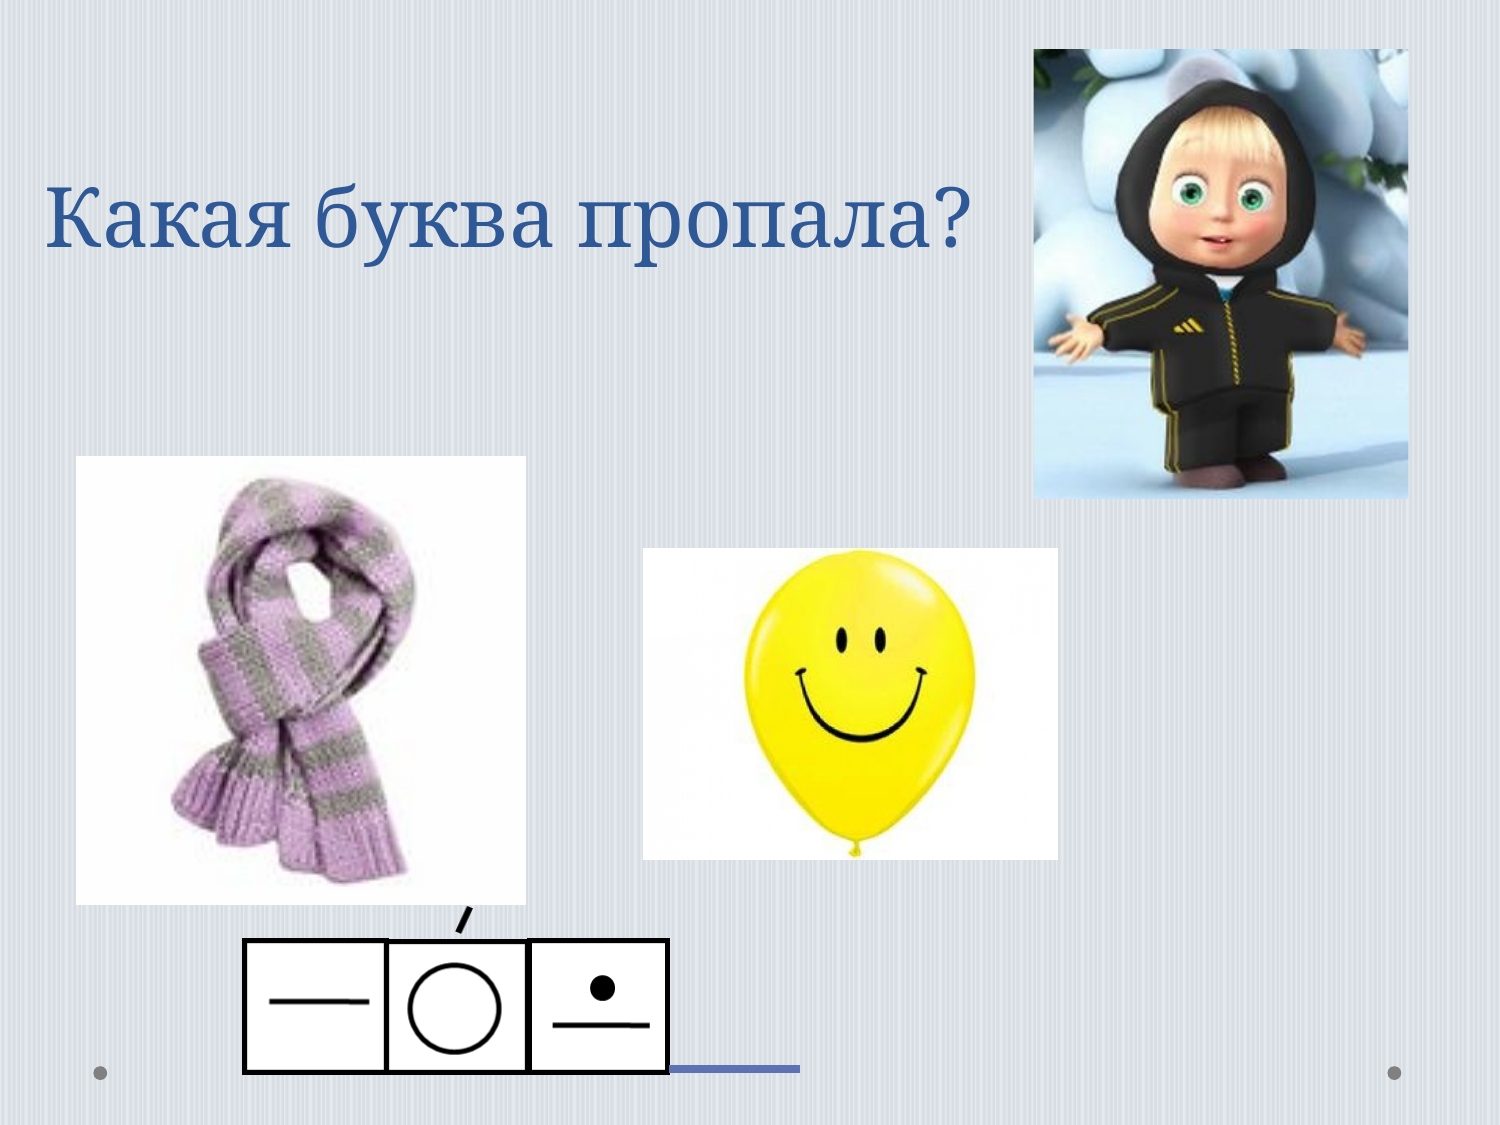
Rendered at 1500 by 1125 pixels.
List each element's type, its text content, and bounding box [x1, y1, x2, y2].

picture [76, 455, 526, 935]
picture [241, 938, 801, 1075]
picture [1033, 49, 1409, 499]
title Какая буква пропала? [29, 9, 1380, 272]
picture [643, 548, 1058, 860]
